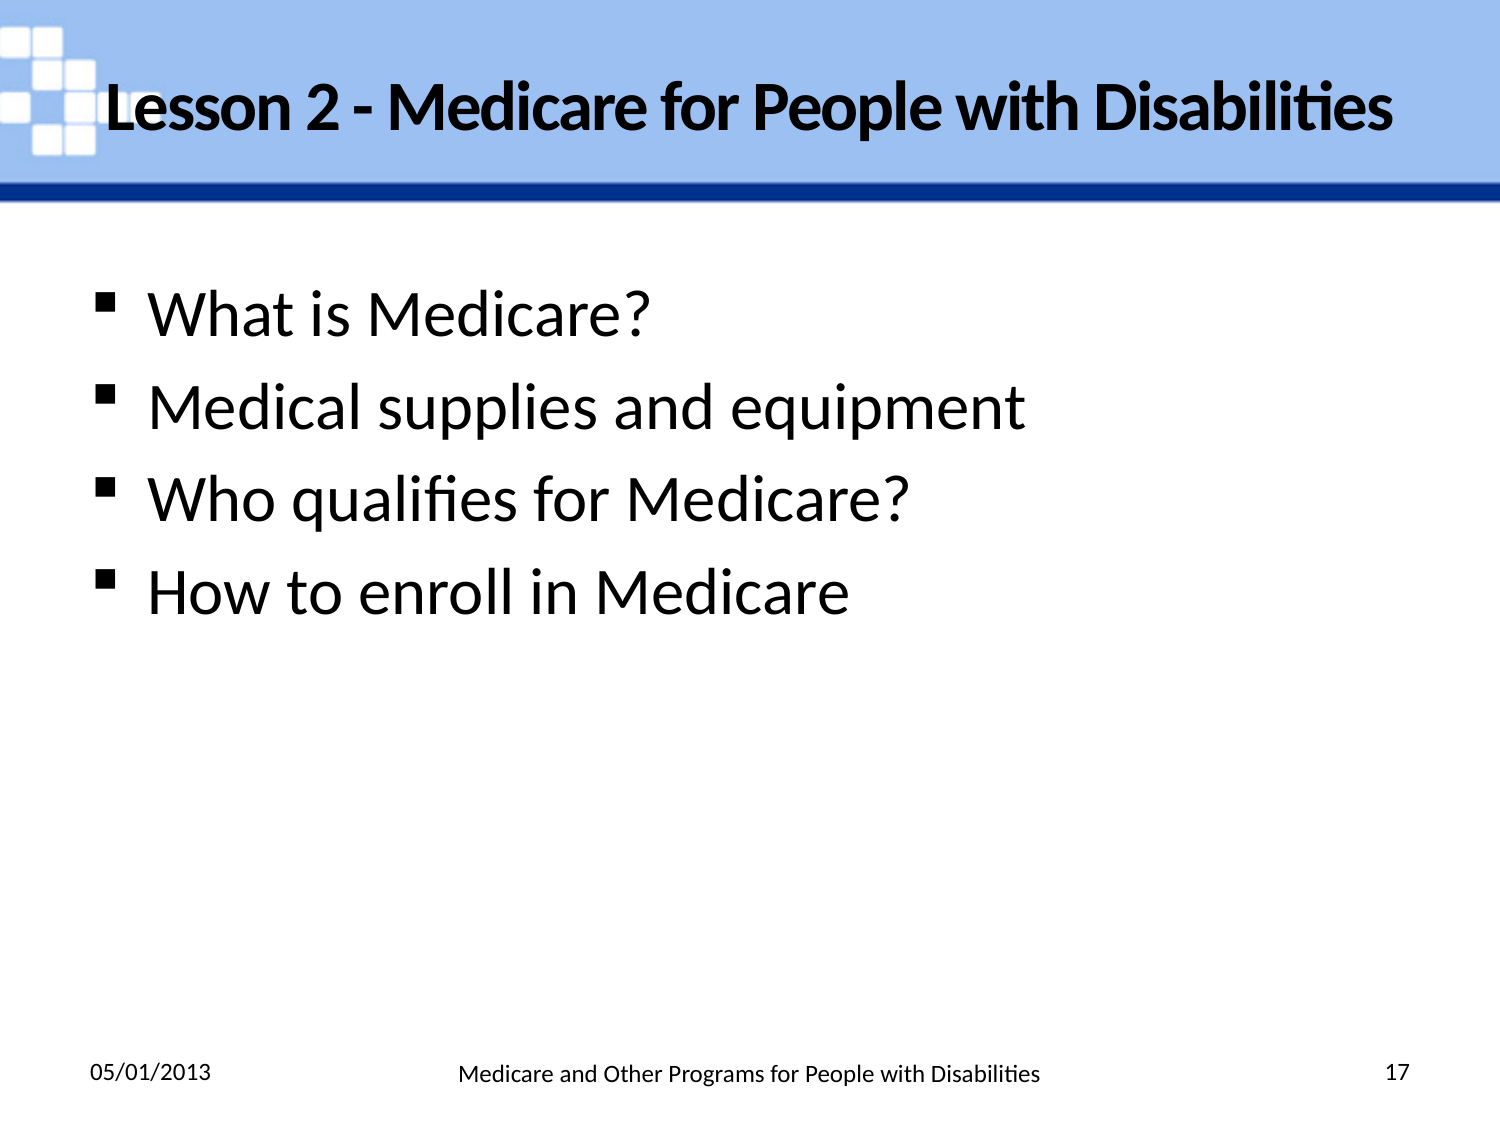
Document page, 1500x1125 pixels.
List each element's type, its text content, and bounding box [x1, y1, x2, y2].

slide_number 17 [1074, 1040, 1425, 1100]
title Lesson 2 - Medicare for People with Disabilities [75, 12, 1425, 193]
text_box Medicare and Other Programs for People with Disabilities [443, 1050, 1057, 1095]
list What is Medicare? Medical supplies and equipment Who qualifies for Medicare? How to enroll in Medicare [75, 262, 1425, 1005]
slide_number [75, 1040, 425, 1100]
picture [0, 0, 1500, 1125]
